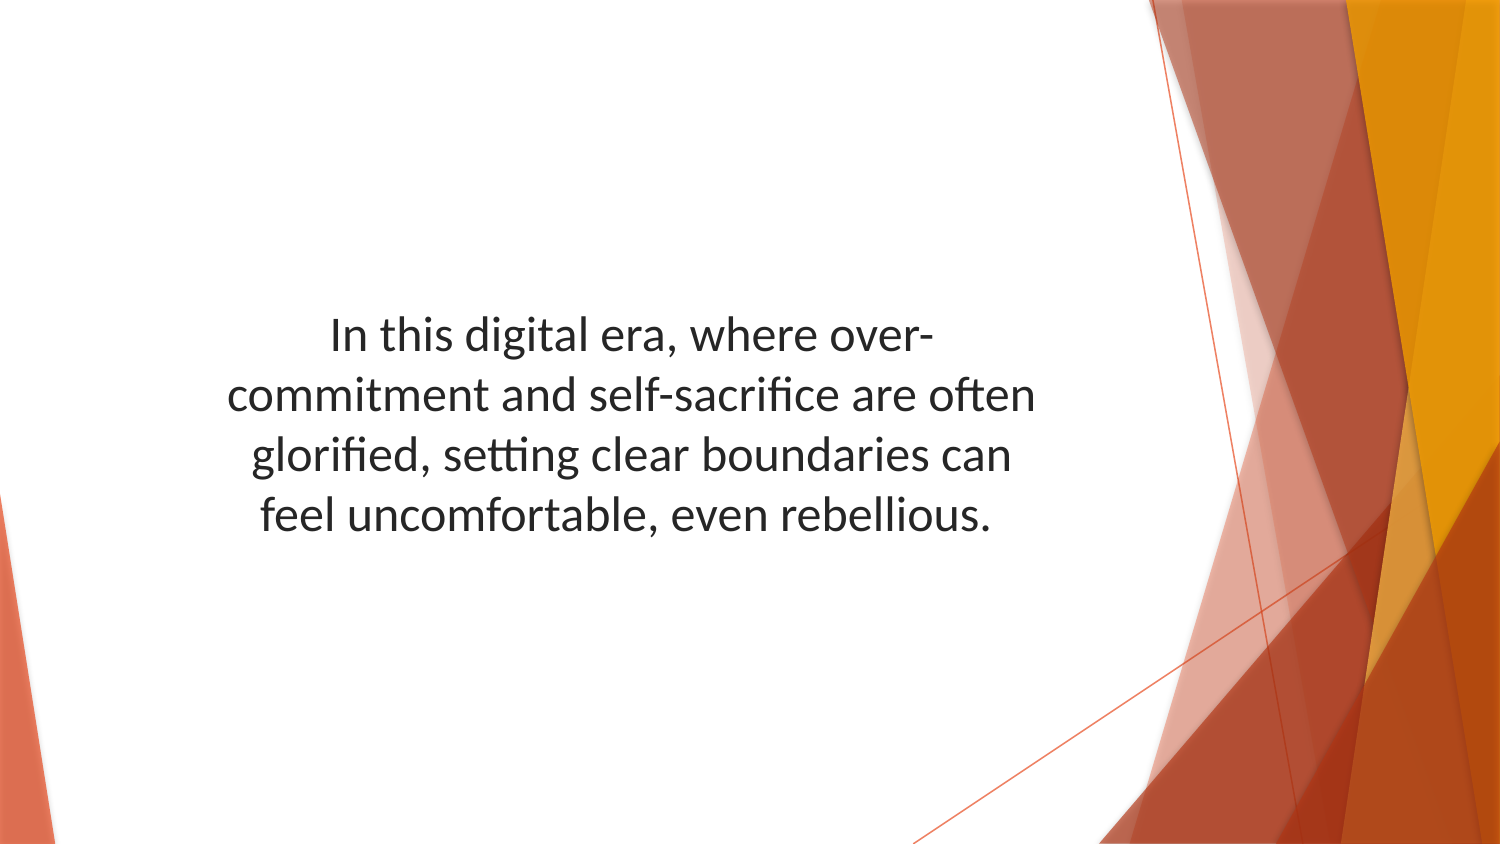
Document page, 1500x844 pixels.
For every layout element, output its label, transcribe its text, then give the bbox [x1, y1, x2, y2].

list In this digital era, where over-commitment and self-sacrifice are often glorified, setting clear boundaries can feel uncomfortable, even rebellious. [206, 197, 1058, 647]
